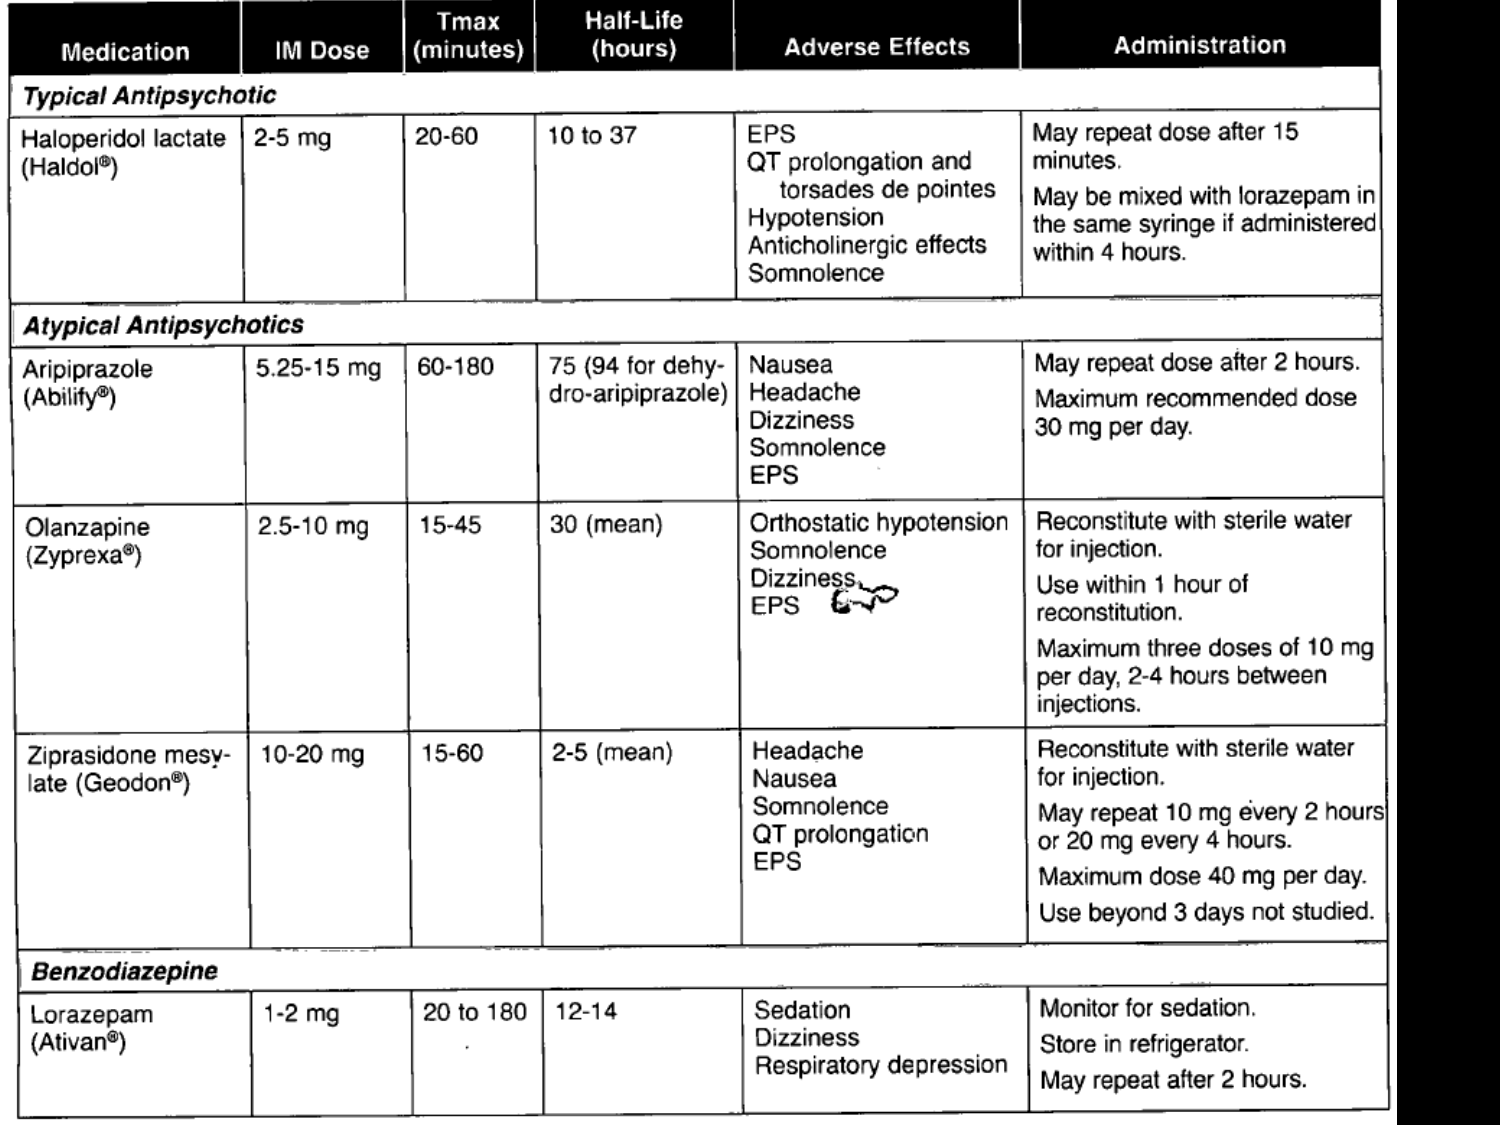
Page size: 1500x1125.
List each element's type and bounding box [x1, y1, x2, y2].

list [0, 0, 1397, 1125]
